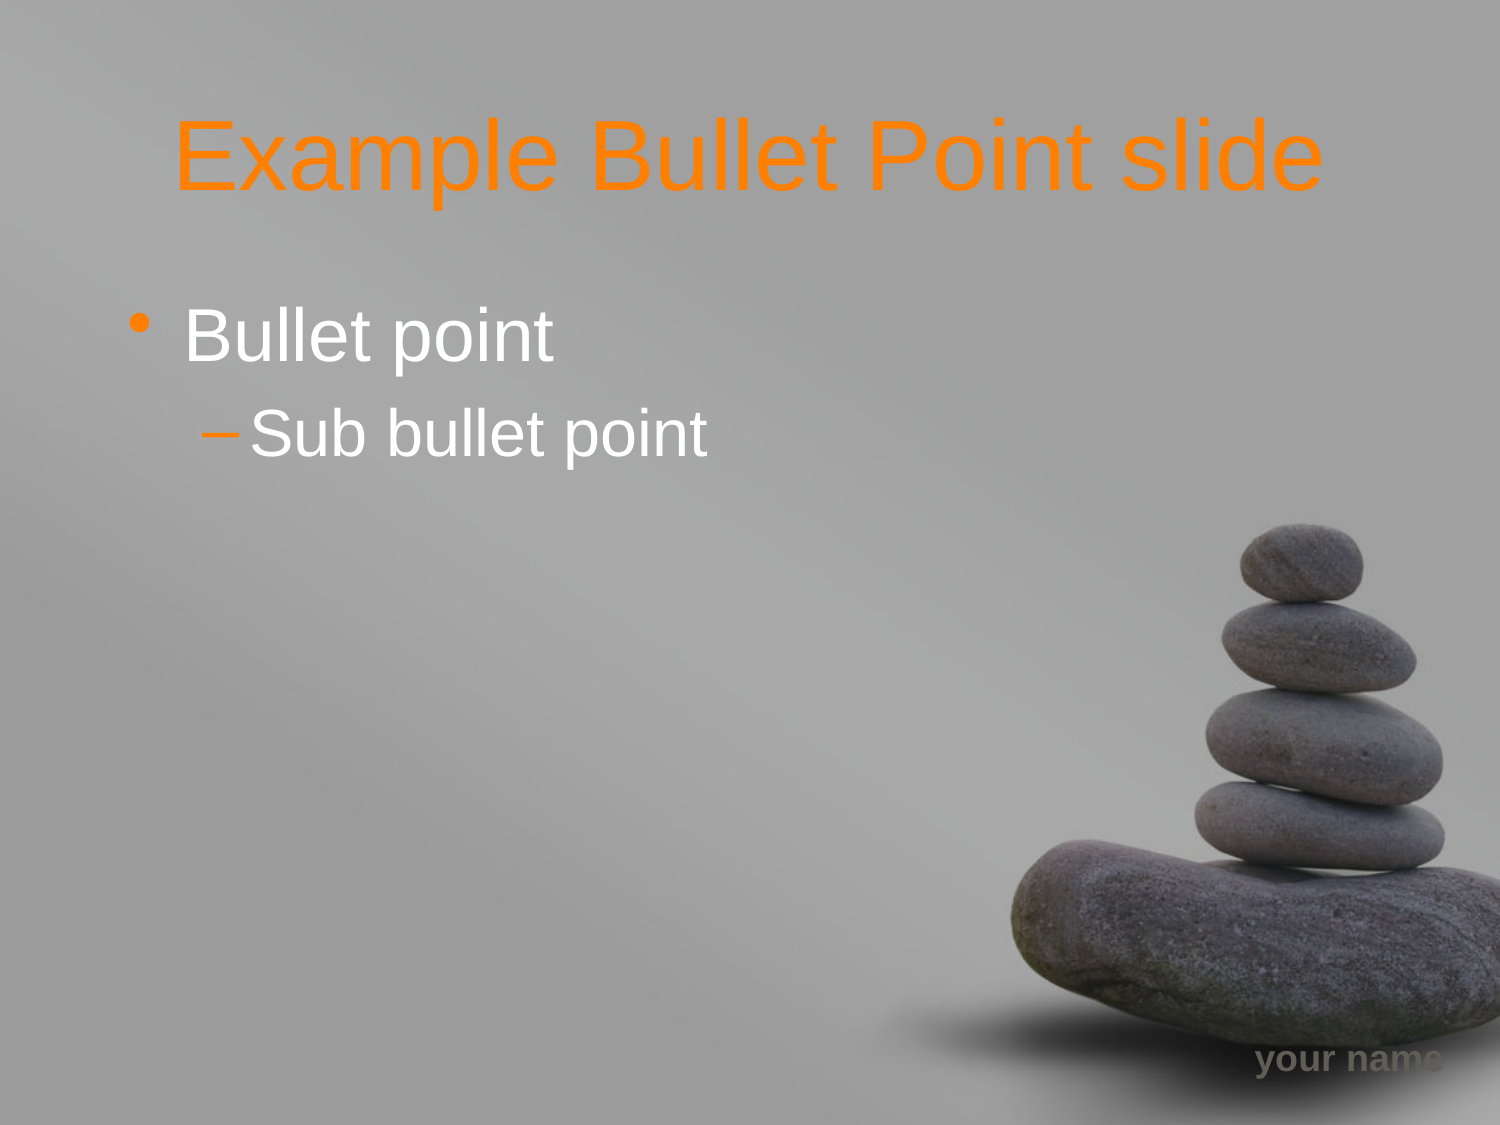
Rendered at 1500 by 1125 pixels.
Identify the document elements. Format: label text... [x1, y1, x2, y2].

picture [0, 0, 1500, 1125]
list Bullet point Sub bullet point [112, 278, 1425, 1005]
title Example Bullet Point slide [75, 45, 1425, 256]
